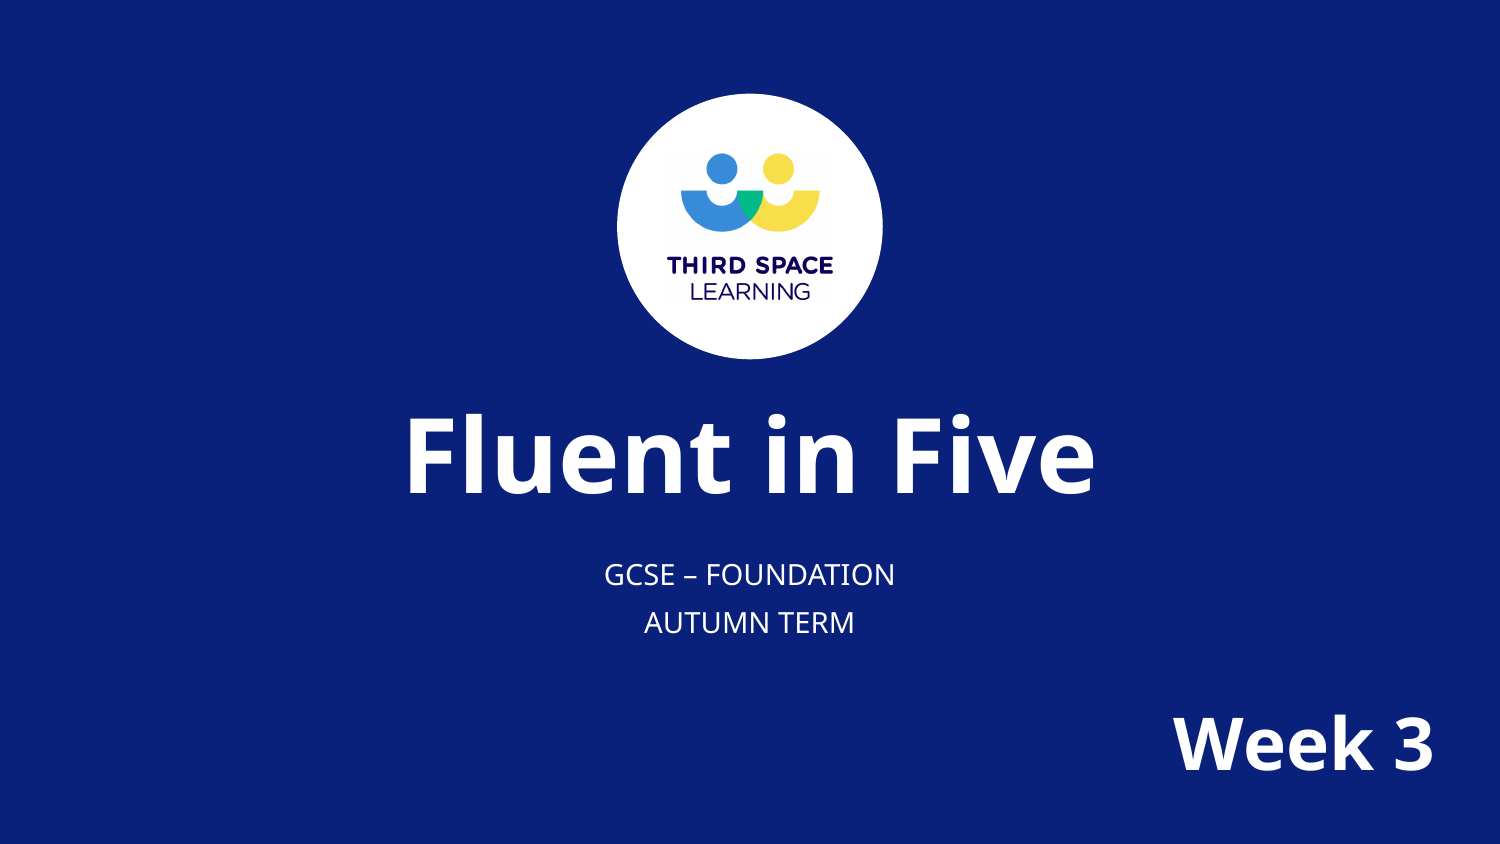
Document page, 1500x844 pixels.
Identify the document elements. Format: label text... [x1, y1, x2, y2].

text_box Week 3 [332, 682, 1451, 800]
picture [667, 153, 833, 300]
